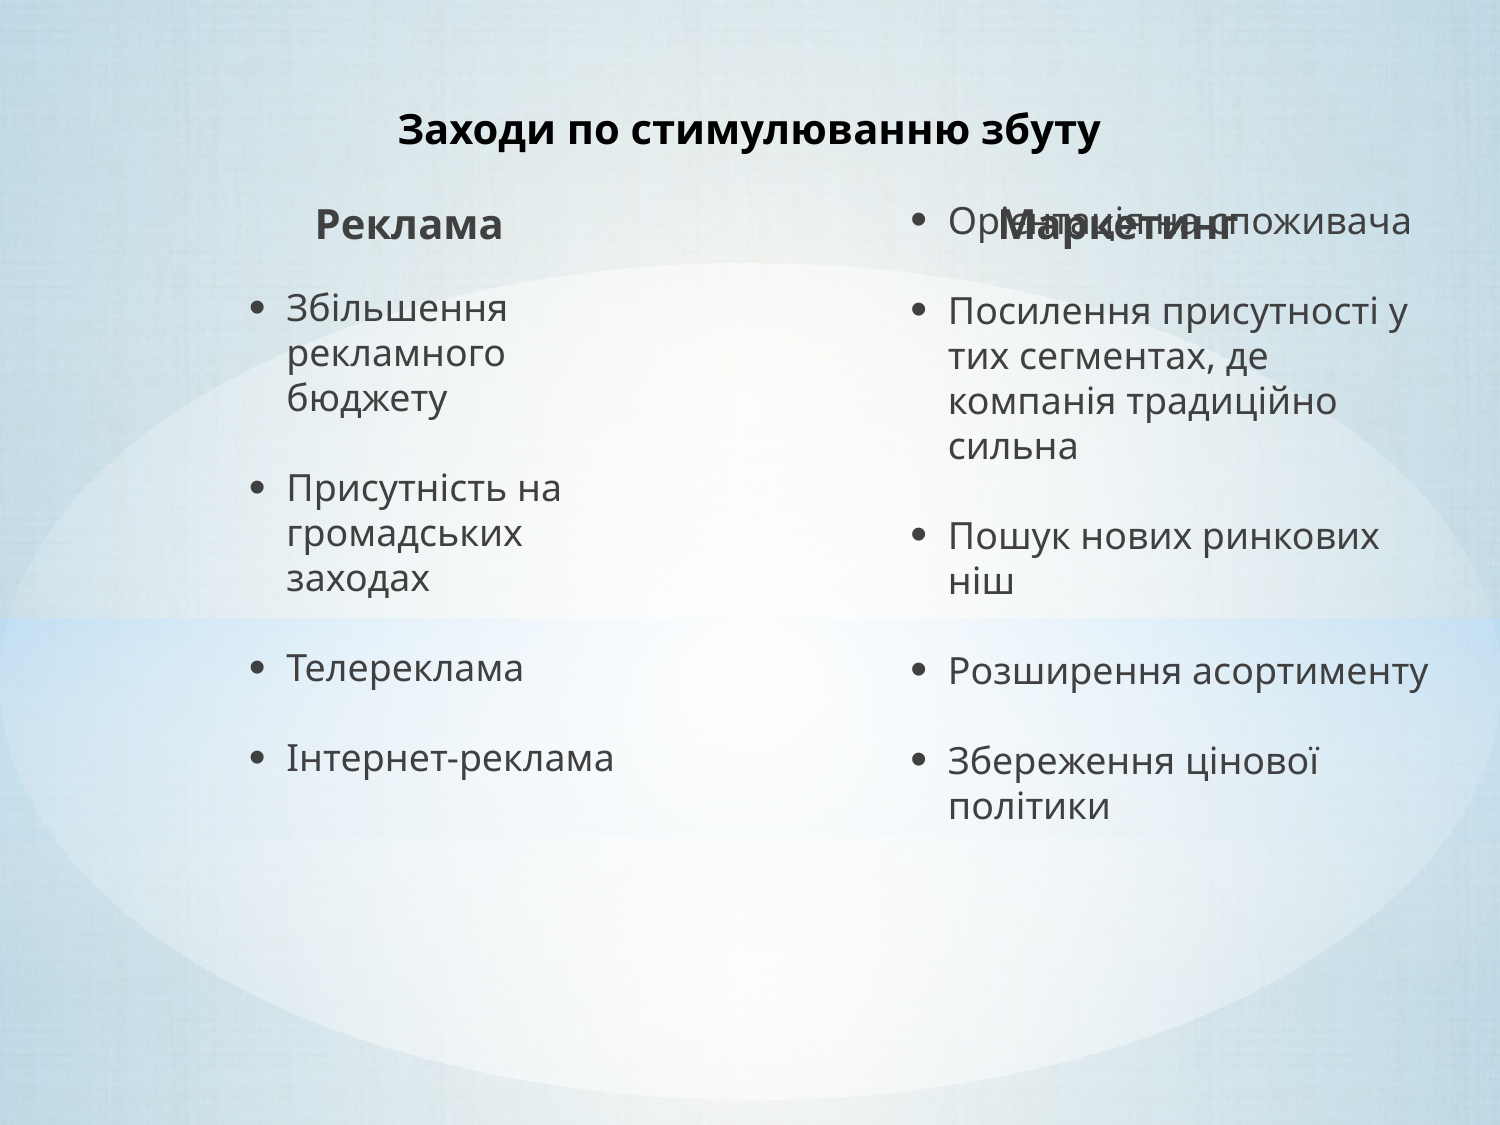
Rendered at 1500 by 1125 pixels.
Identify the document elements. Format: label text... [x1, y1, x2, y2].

text_box Реклама [210, 184, 609, 256]
text_box Орієнтація на споживача Посилення присутності у тих сегментах, де компанія традиційно сильна Пошук нових ринкових ніш Розширення асортименту Збереження цінової політики [895, 255, 1447, 835]
text_box Збільшення рекламного бюджету Присутність на громадських заходах Телереклама Інтернет-реклама [234, 267, 632, 787]
title Заходи по стимулюванню збуту [75, 78, 1424, 161]
text_box Маркетинг [919, 184, 1317, 255]
